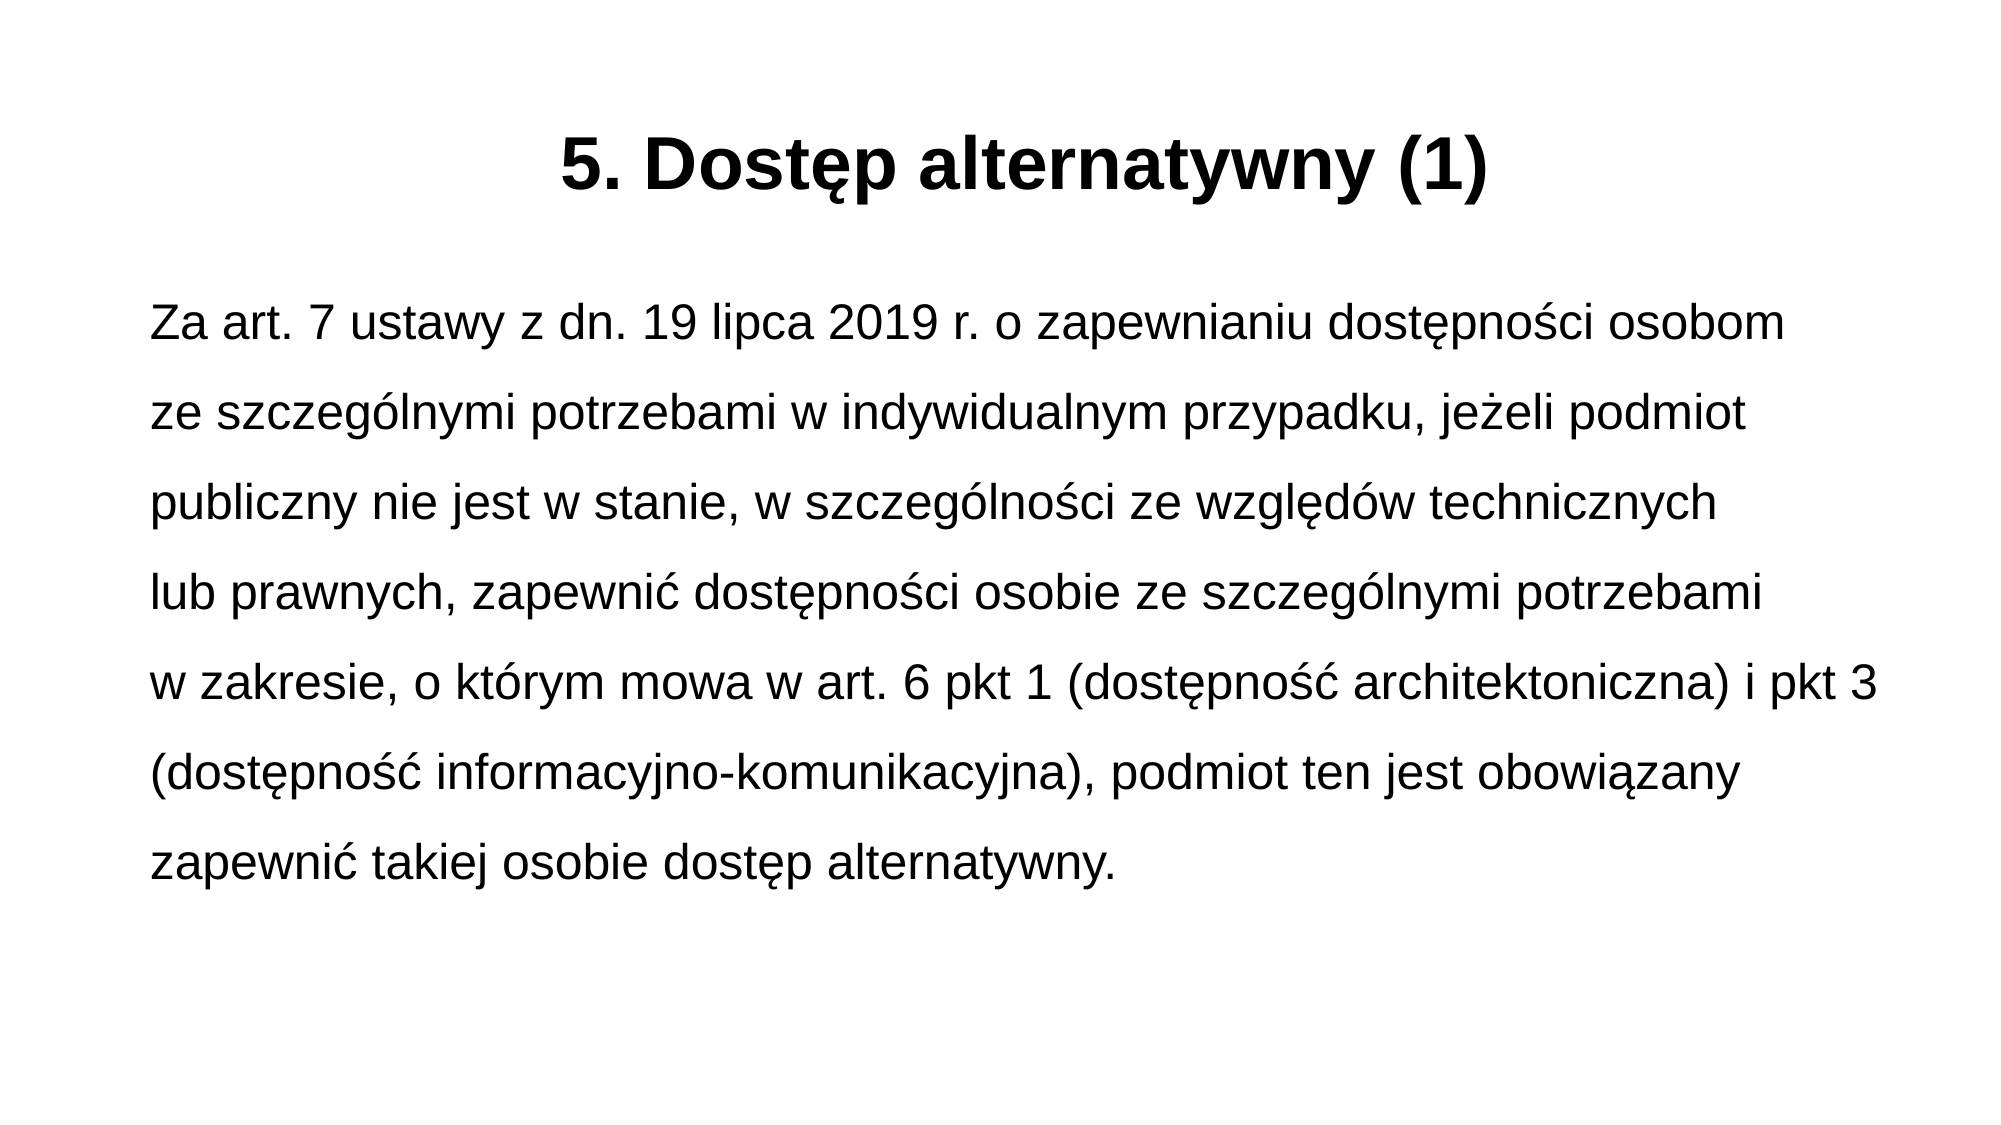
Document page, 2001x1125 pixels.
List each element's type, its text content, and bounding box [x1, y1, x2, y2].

subtitle Za art. 7 ustawy z dn. 19 lipca 2019 r. o zapewnianiu dostępności osobom ze szczególnymi potrzebami w indywidualnym przypadku, jeżeli podmiot publiczny nie jest w stanie, w szczególności ze względów technicznych lub prawnych, zapewnić dostępności osobie ze szczególnymi potrzebami w zakresie, o którym mowa w art. 6 pkt 1 (dostępność architektoniczna) i pkt 3 (dostępność informacyjno-komunikacyjna), podmiot ten jest obowiązany zapewnić takiej osobie dostęp alternatywny. [134, 252, 1916, 911]
text_box 5. Dostęp alternatywny (1) [537, 61, 1514, 212]
